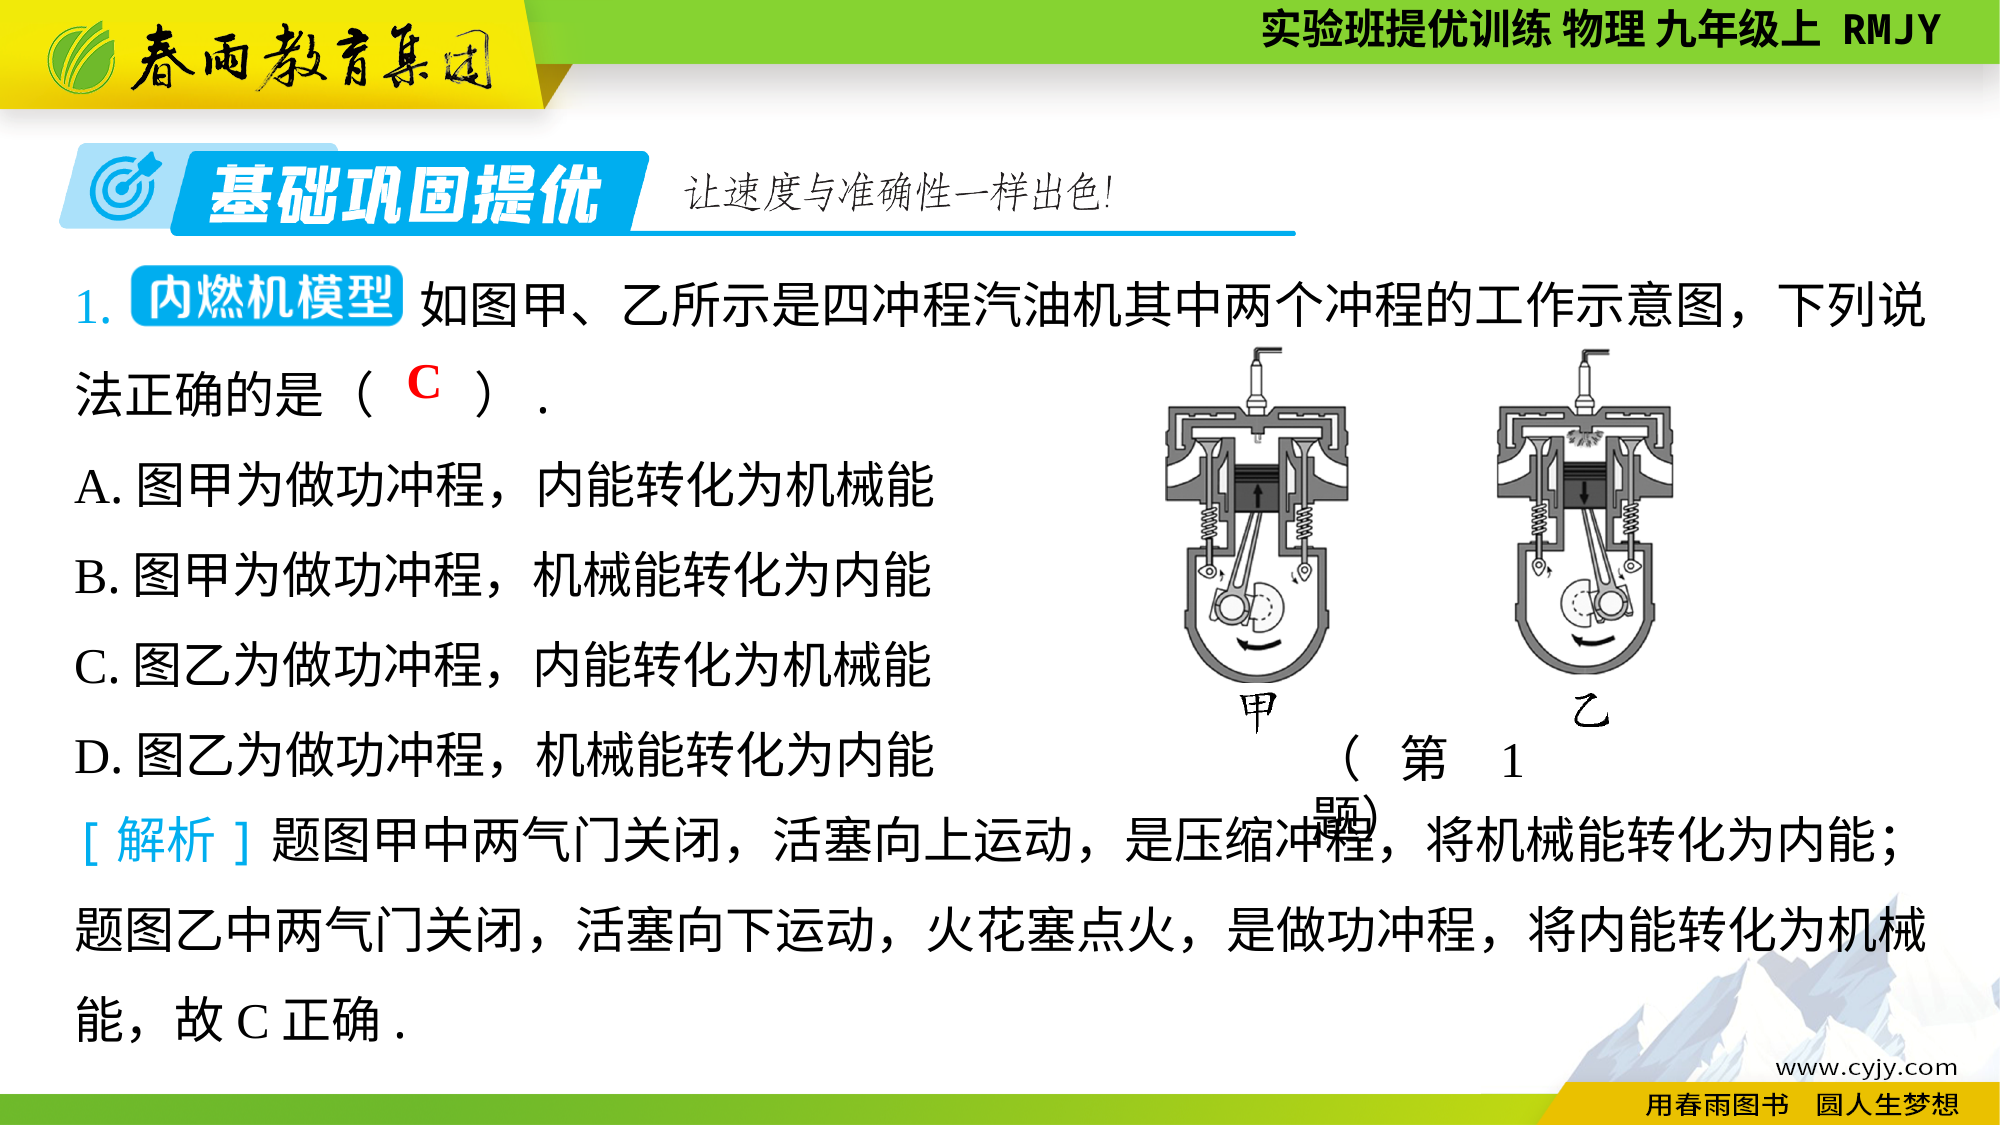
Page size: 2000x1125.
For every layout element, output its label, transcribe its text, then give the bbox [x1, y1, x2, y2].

text_box （第1题） [1297, 741, 1552, 771]
text_box [解析]题图甲中两气门关闭，活塞向上运动，是压缩冲程，将机械能转化为内能；题图乙中两气门关闭，活塞向下运动，火花塞点火，是做功冲程，将内能转化为机械能，故C正确. [59, 771, 1944, 1057]
list 1. 如图甲、乙所示是四冲程汽油机其中两个冲程的工作示意图，下列说法正确的是（ ）. A.图甲为做功冲程，内能转化为机械能 B.图甲为做功冲程，机械能转化为内能 C.图乙为做功冲程，内能转化为机械能 D.图乙为做功冲程，机械能转化为内能 [59, 235, 1944, 771]
picture [0, 0, 2000, 1125]
text_box C [391, 340, 458, 416]
